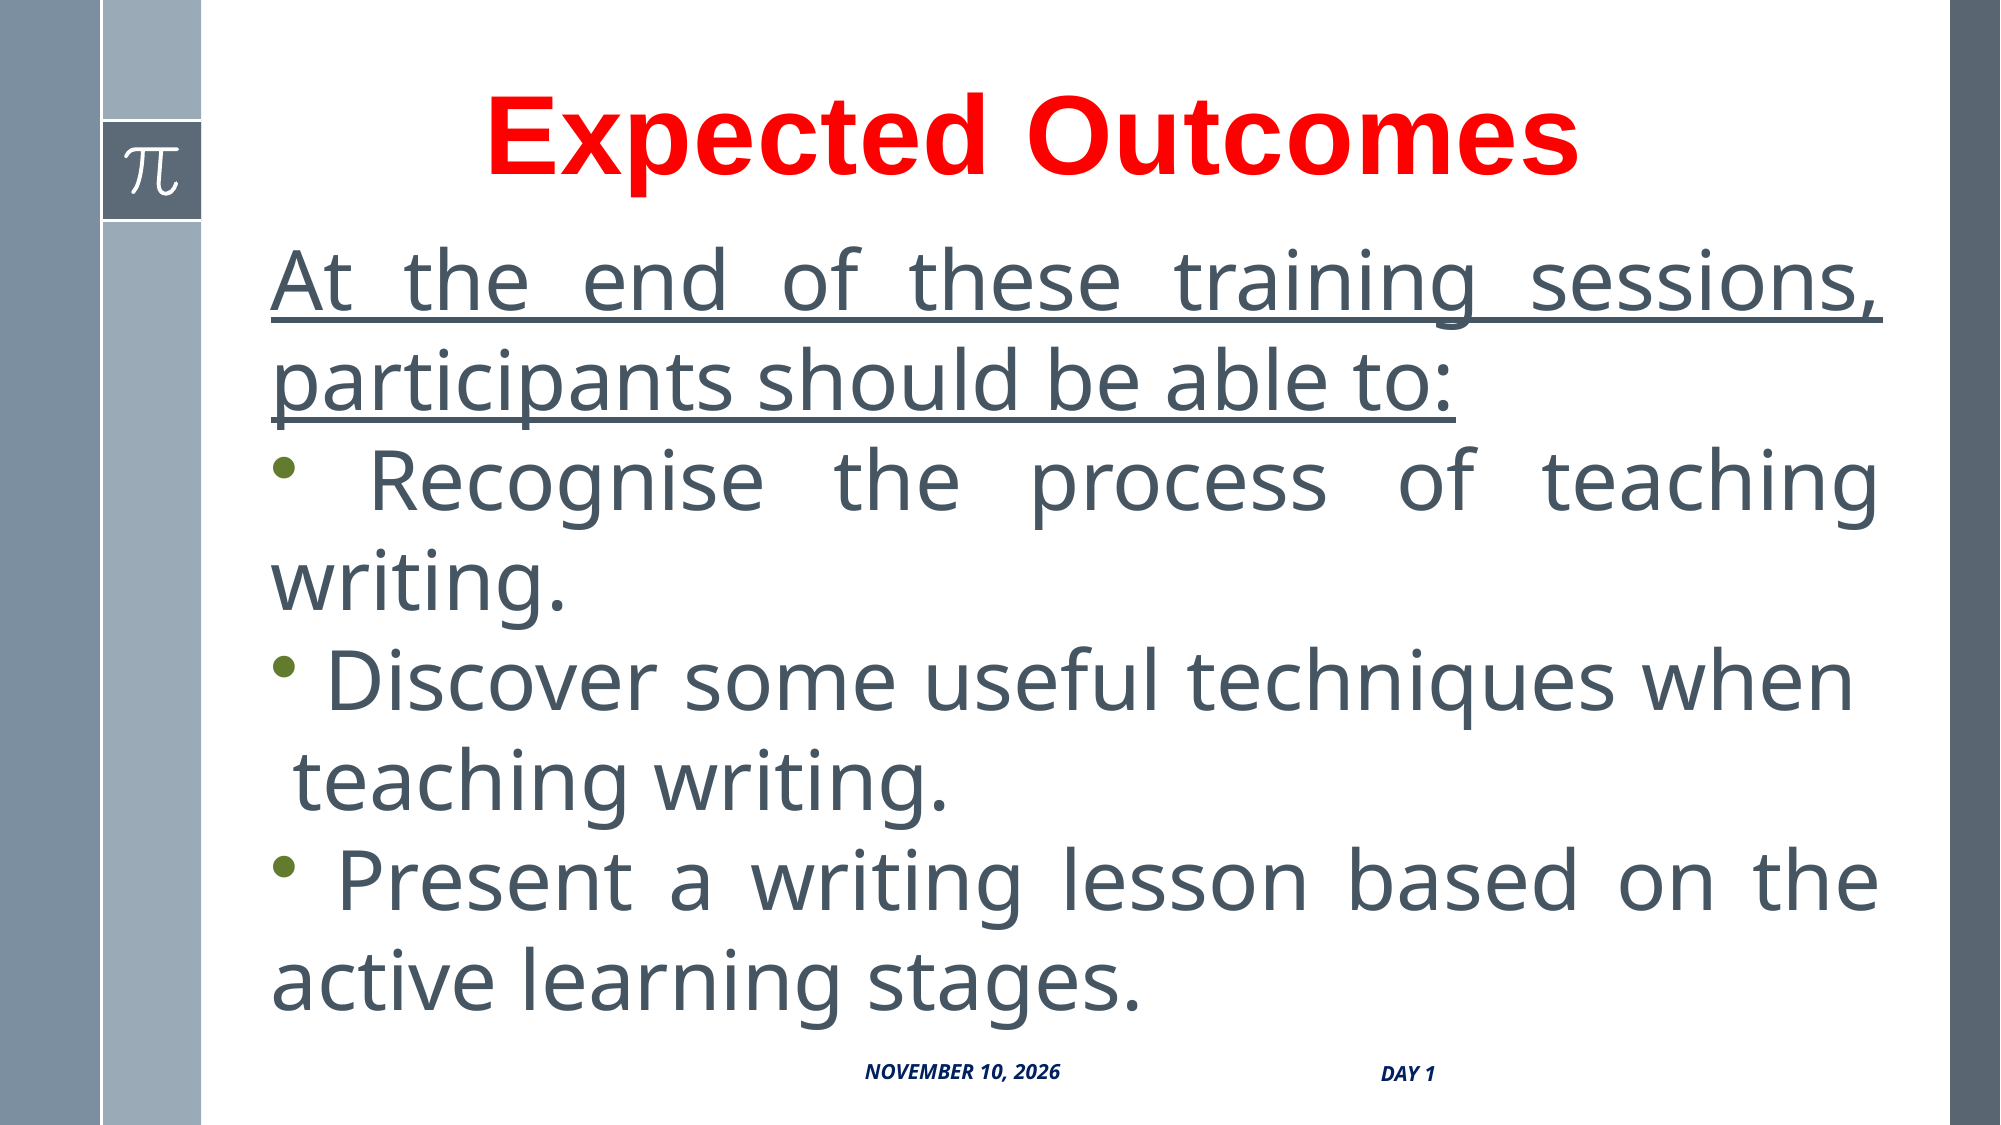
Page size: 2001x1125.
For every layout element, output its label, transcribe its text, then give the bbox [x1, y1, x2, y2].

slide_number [849, 1042, 1082, 1103]
text_box Expected Outcomes [469, 54, 1598, 205]
text_box At the end of these training sessions, participants should be able to: Recognise the process of teaching writing. Discover some useful techniques when teaching writing. Present a writing lesson based on the active learning stages. [255, 219, 1898, 1035]
footer Day 1 [1082, 1042, 1735, 1103]
